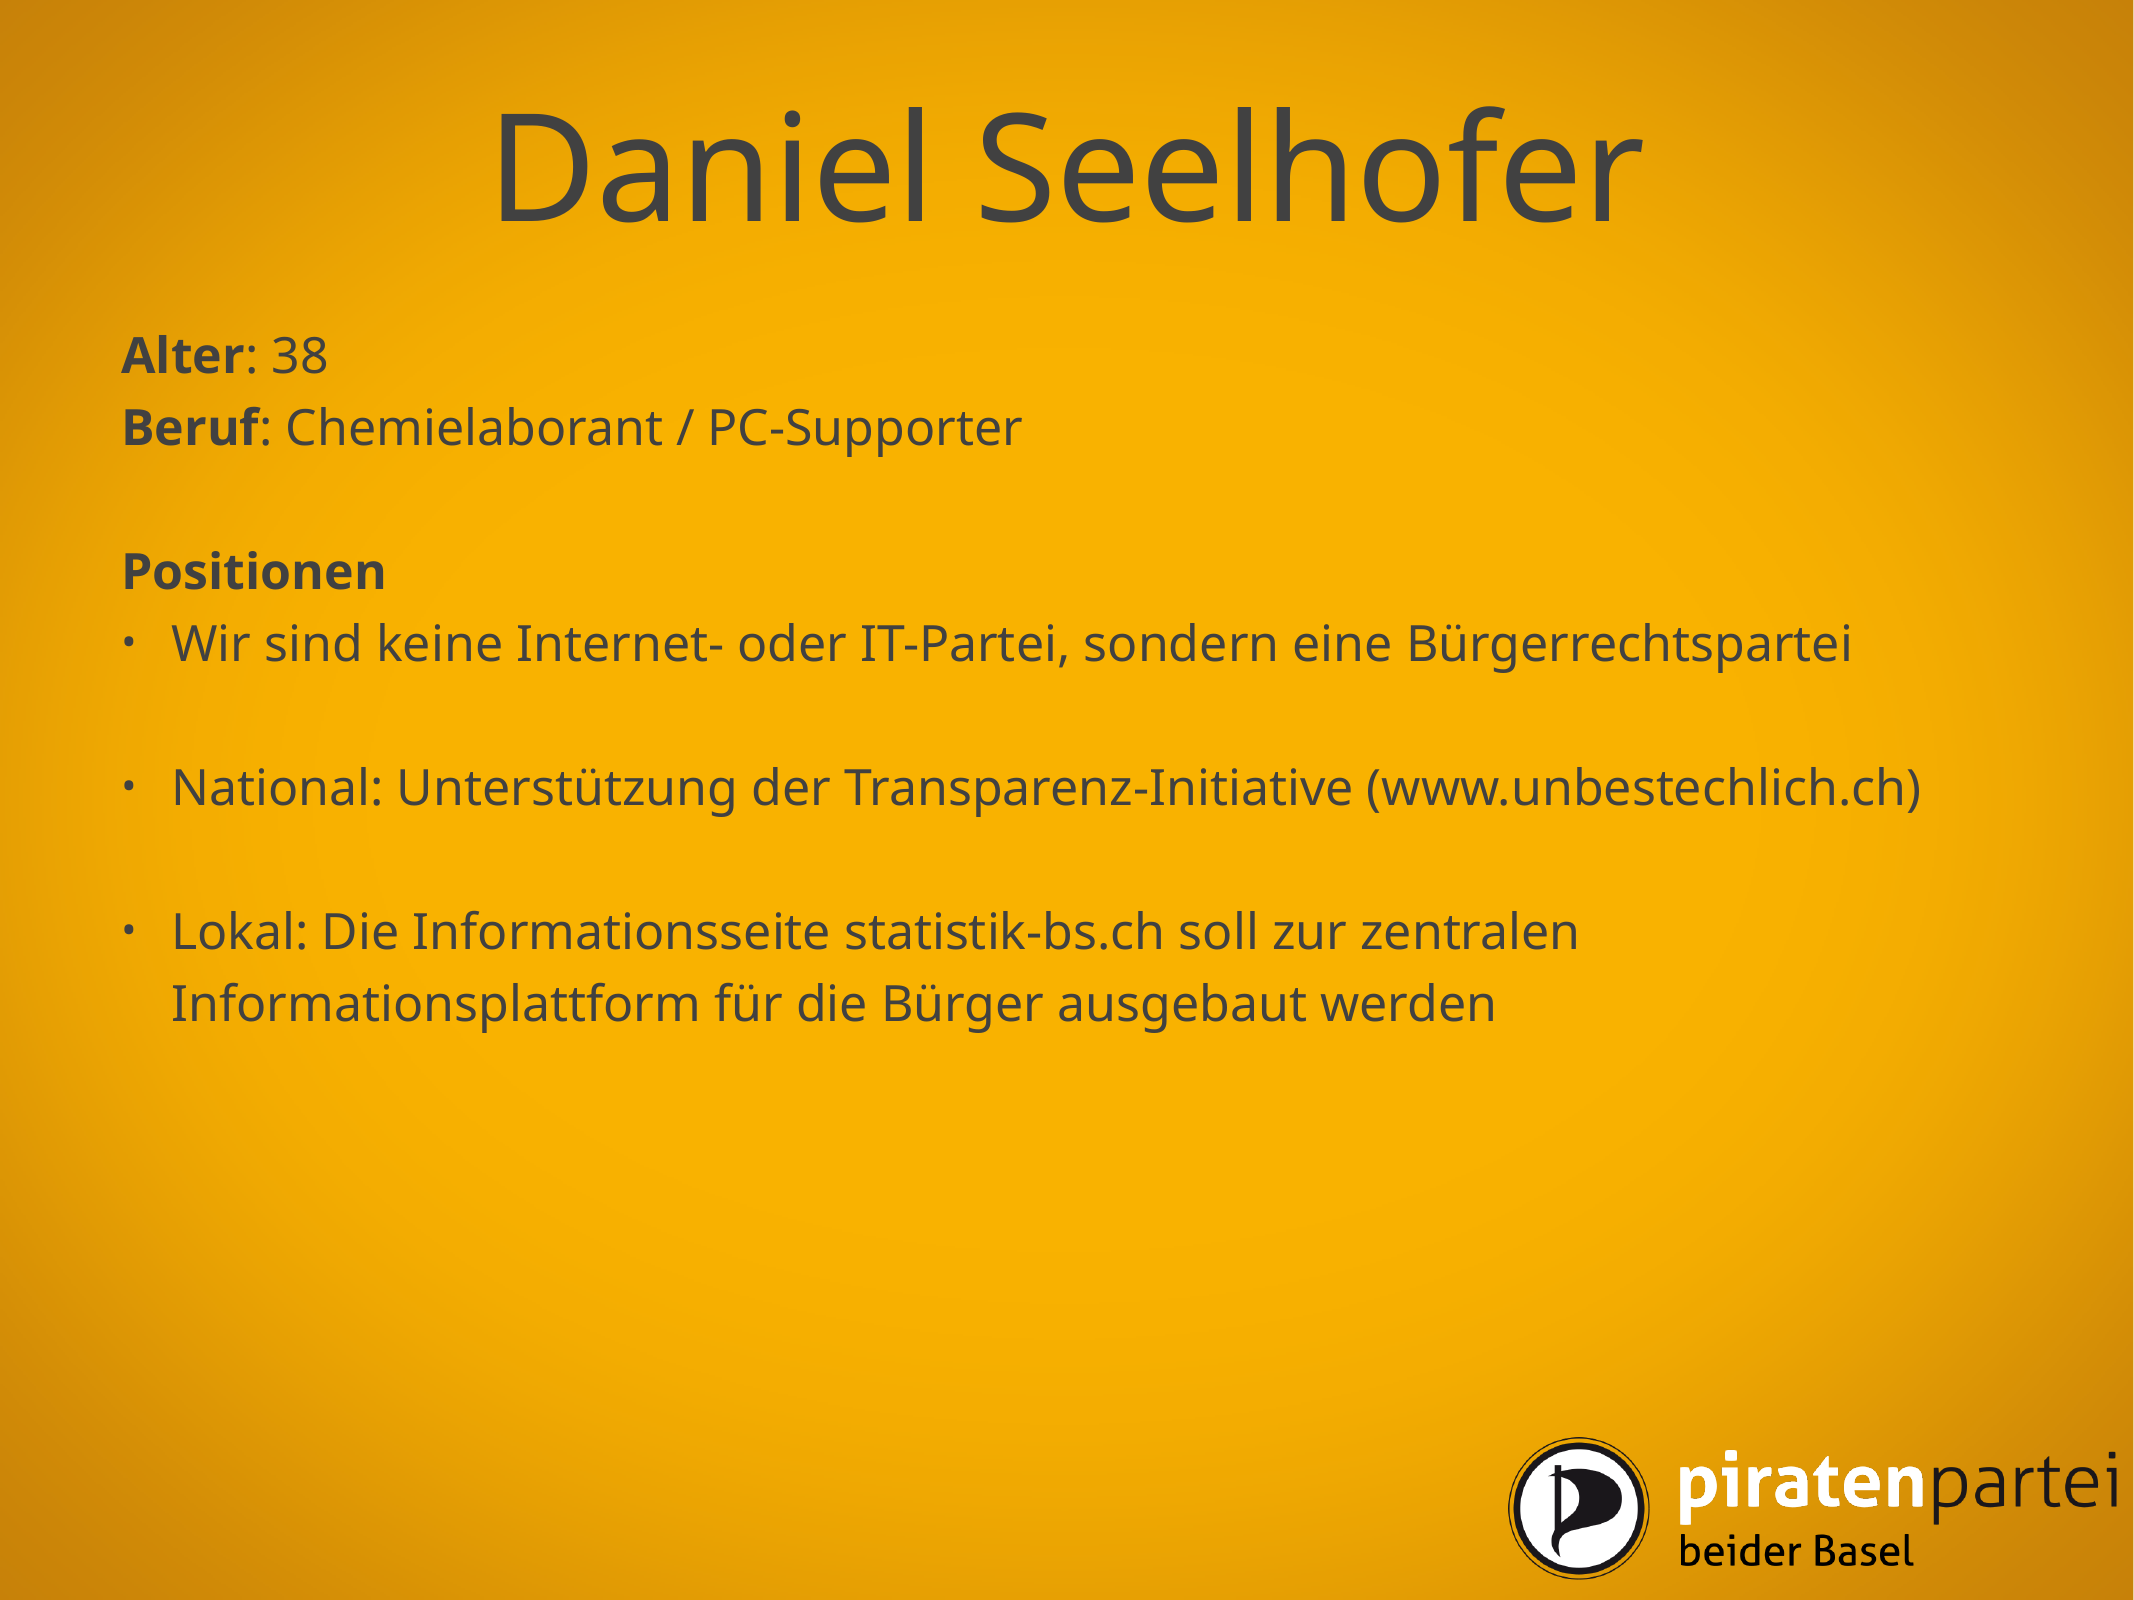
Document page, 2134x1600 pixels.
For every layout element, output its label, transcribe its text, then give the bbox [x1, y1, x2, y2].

picture [0, 0, 2134, 1600]
title Daniel Seelhofer [106, 64, 2027, 303]
list Alter: 38 Beruf: Chemielaborant / PC-Supporter Positionen Wir sind keine Internet- oder IT-Partei, sondern eine Bürgerrechtspartei National: Unterstützung der Transparenz-Initiative (www.unbestechlich.ch) Lokal: Die Informationsseite statistik-bs.ch soll zur zentralen Informationsplattform für die Bürger ausgebaut werden [106, 303, 2027, 1430]
